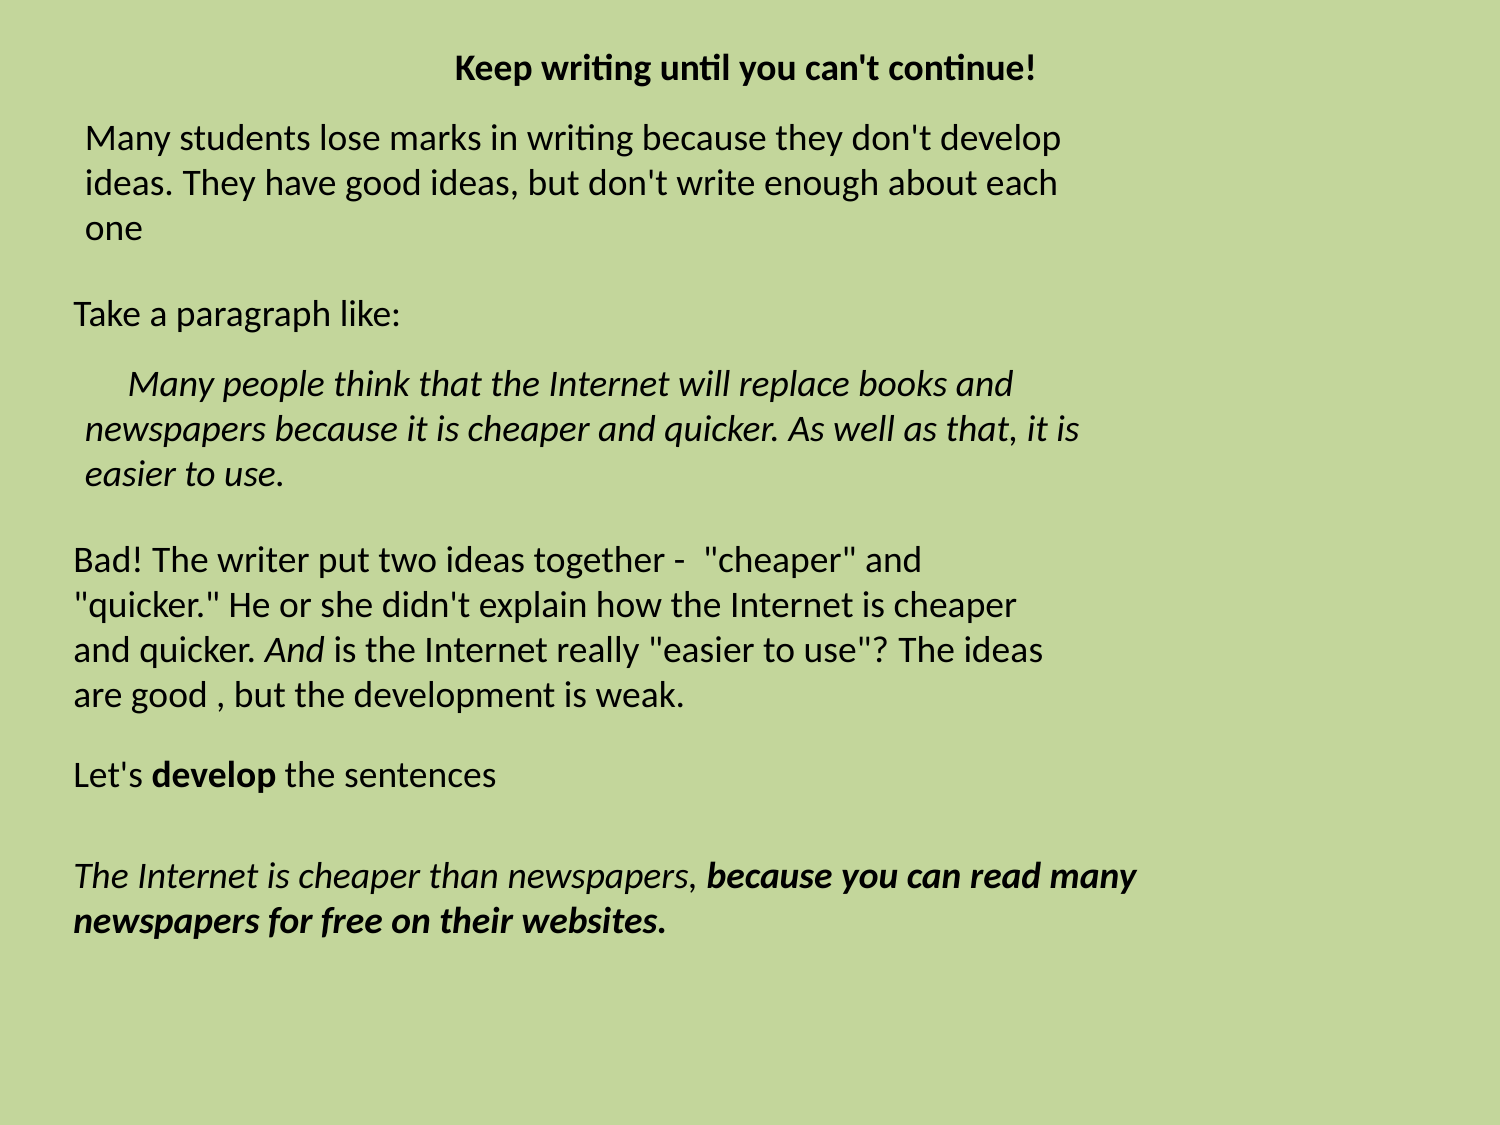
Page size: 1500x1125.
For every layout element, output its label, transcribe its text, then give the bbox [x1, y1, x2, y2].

text_box Bad! The writer put two ideas together - "cheaper" and "quicker." He or she didn't explain how the Internet is cheaper and quicker. And is the Internet really "easier to use"? The ideas are good , but the development is weak. [58, 527, 1090, 723]
text_box Let's develop the sentences [58, 742, 786, 803]
text_box The Internet is cheaper than newspapers, because you can read many newspapers for free on their websites. [58, 843, 1301, 949]
text_box Many people think that the Internet will replace books and newspapers because it is cheaper and quicker. As well as that, it is easier to use. [70, 351, 1125, 502]
text_box Many students lose marks in writing because they don't develop ideas. They have good ideas, but don't write enough about each one [70, 105, 1125, 256]
text_box Take a paragraph like: [58, 281, 932, 341]
text_box Keep writing until you can't continue! [440, 35, 1060, 95]
